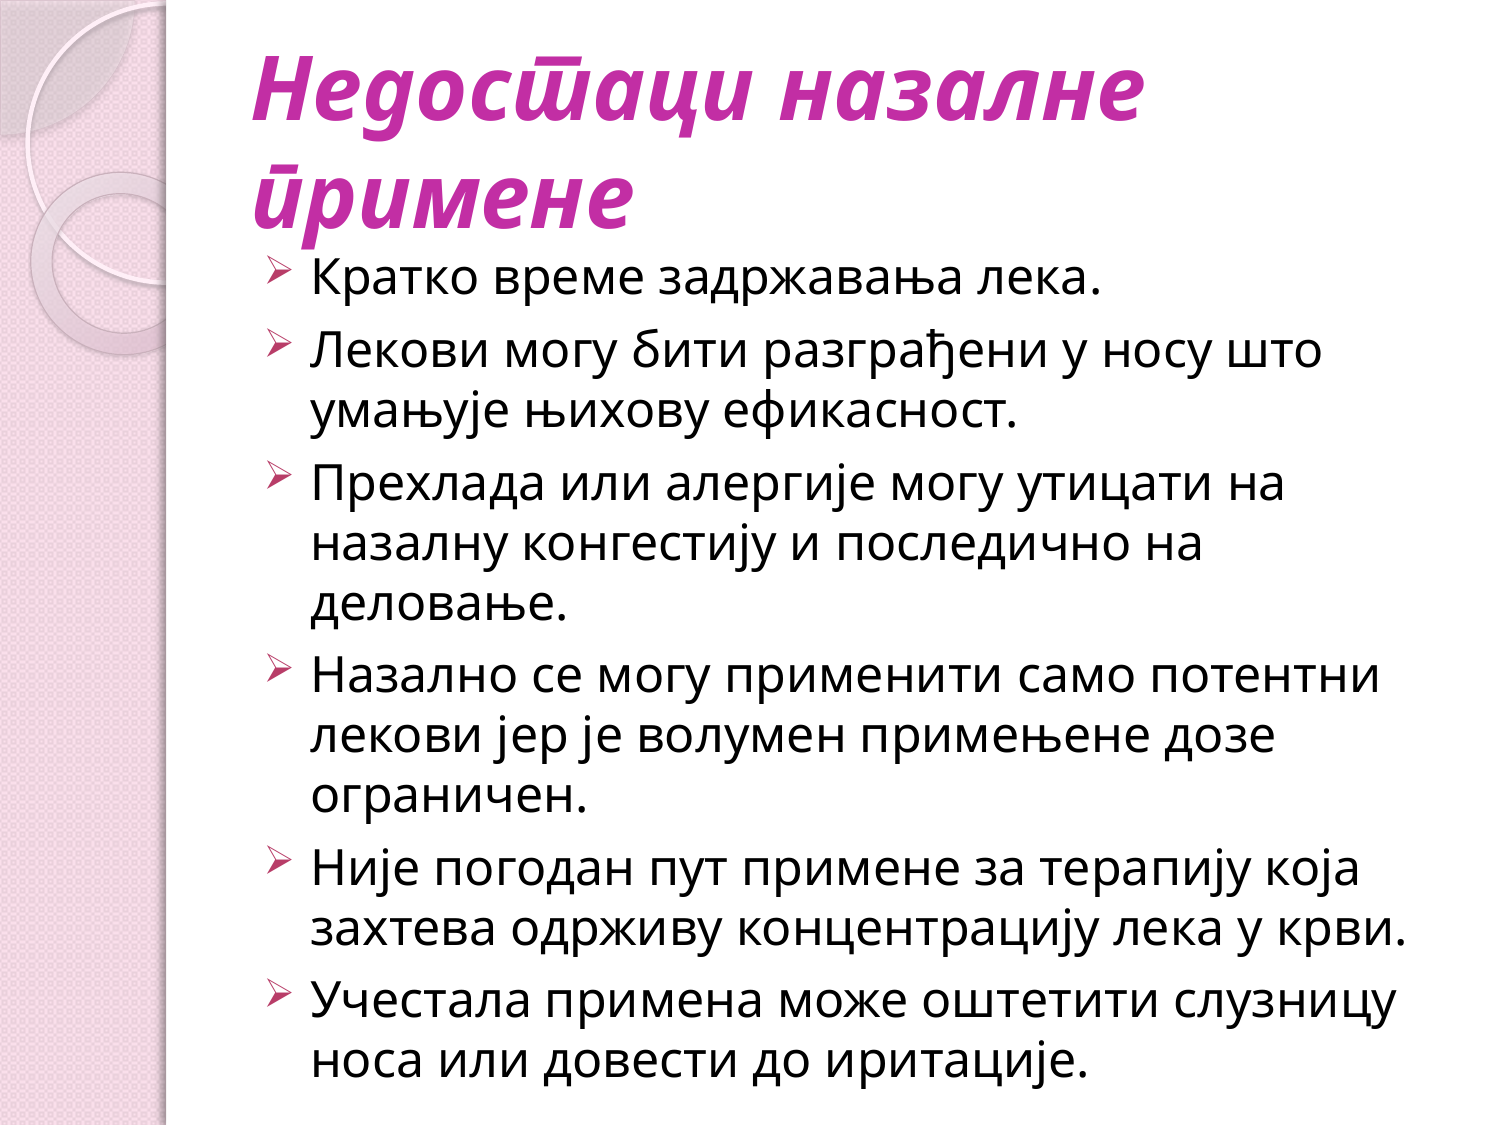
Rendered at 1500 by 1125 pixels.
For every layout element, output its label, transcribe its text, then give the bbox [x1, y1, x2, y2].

title Недостаци назалне примене [235, 45, 1466, 233]
list Кратко време задржавања лека. Лекови могу бити разграђени у носу што умањује њихову ефикасност. Прехлада или алергије могу утицати на назалну конгестију и последично на деловање. Назално се могу применити само потентни лекови јер је волумен примењене дозе ограничен. Није погодан пут примене за терапију која захтева одрживу концентрацију лека у крви. Учестала примена може оштетити слузницу носа или довести до иритације. [235, 237, 1466, 1025]
